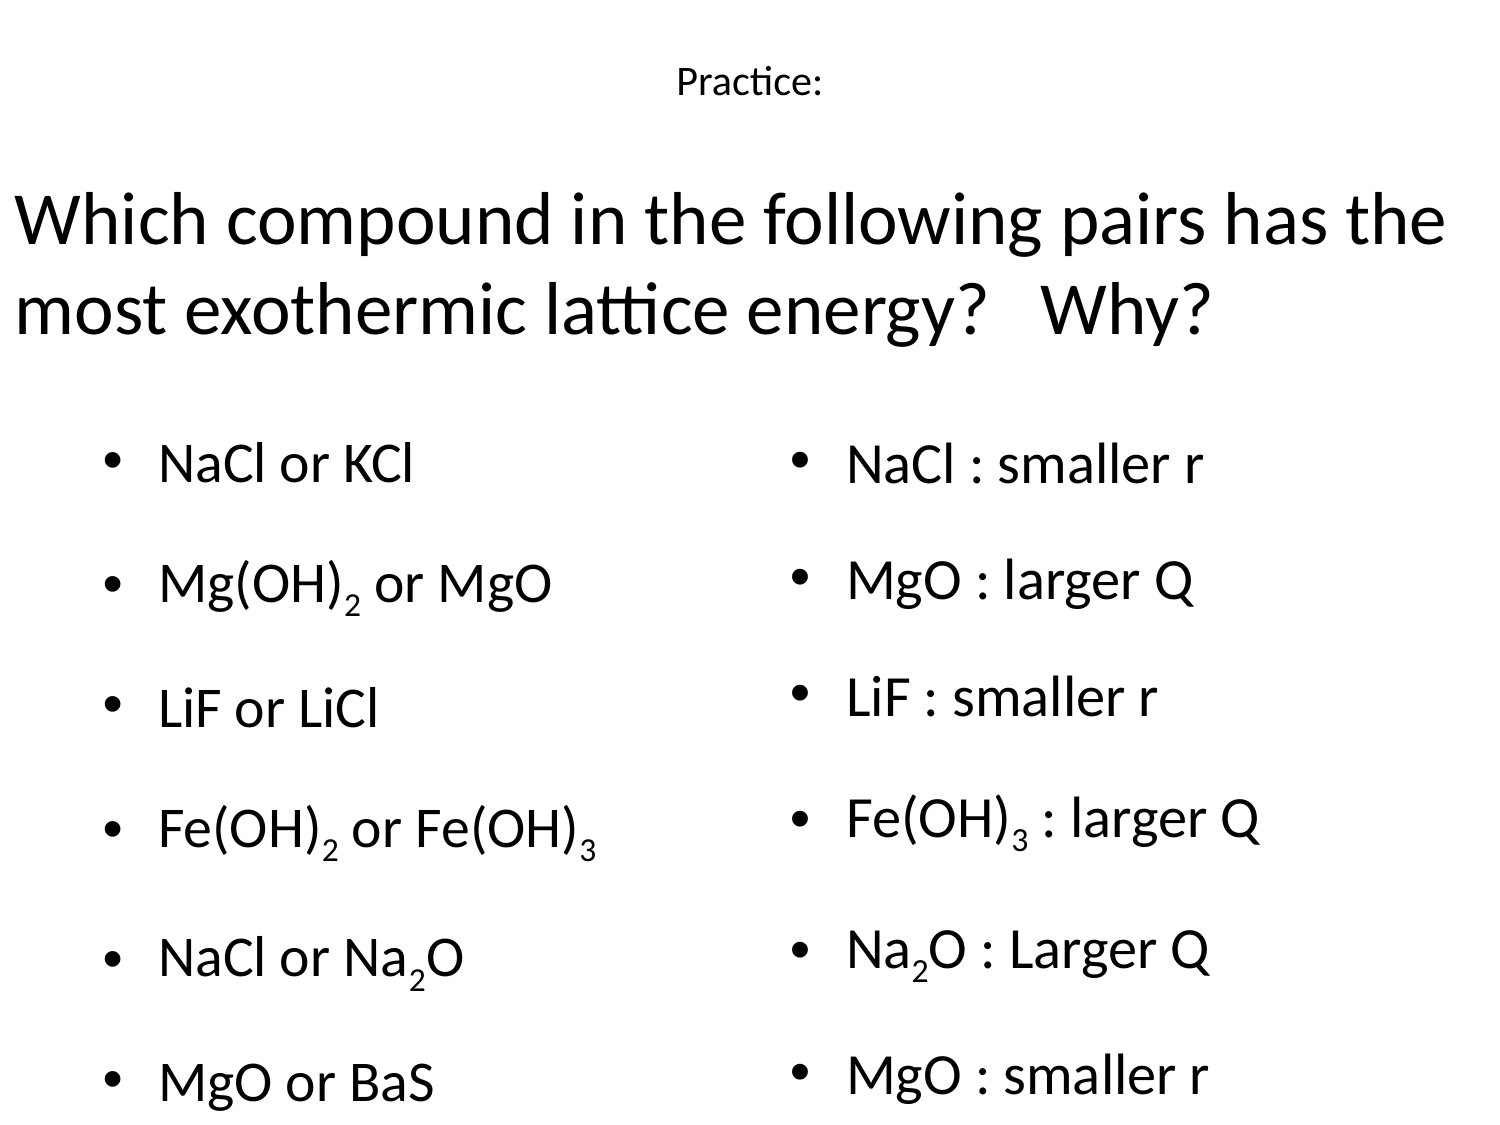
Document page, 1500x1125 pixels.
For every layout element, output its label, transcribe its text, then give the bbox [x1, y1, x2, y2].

list NaCl or KCl Mg(OH)2 or MgO LiF or LiCl Fe(OH)2 or Fe(OH)3 NaCl or Na2O MgO or BaS [87, 382, 750, 1125]
list NaCl : smaller r MgO : larger Q LiF : smaller r Fe(OH)3 : larger Q Na2O : Larger Q MgO : smaller r [774, 382, 1438, 1125]
text_box Which compound in the following pairs has the most exothermic lattice energy? Why? [0, 162, 1500, 358]
title Practice: [75, 45, 1425, 162]
